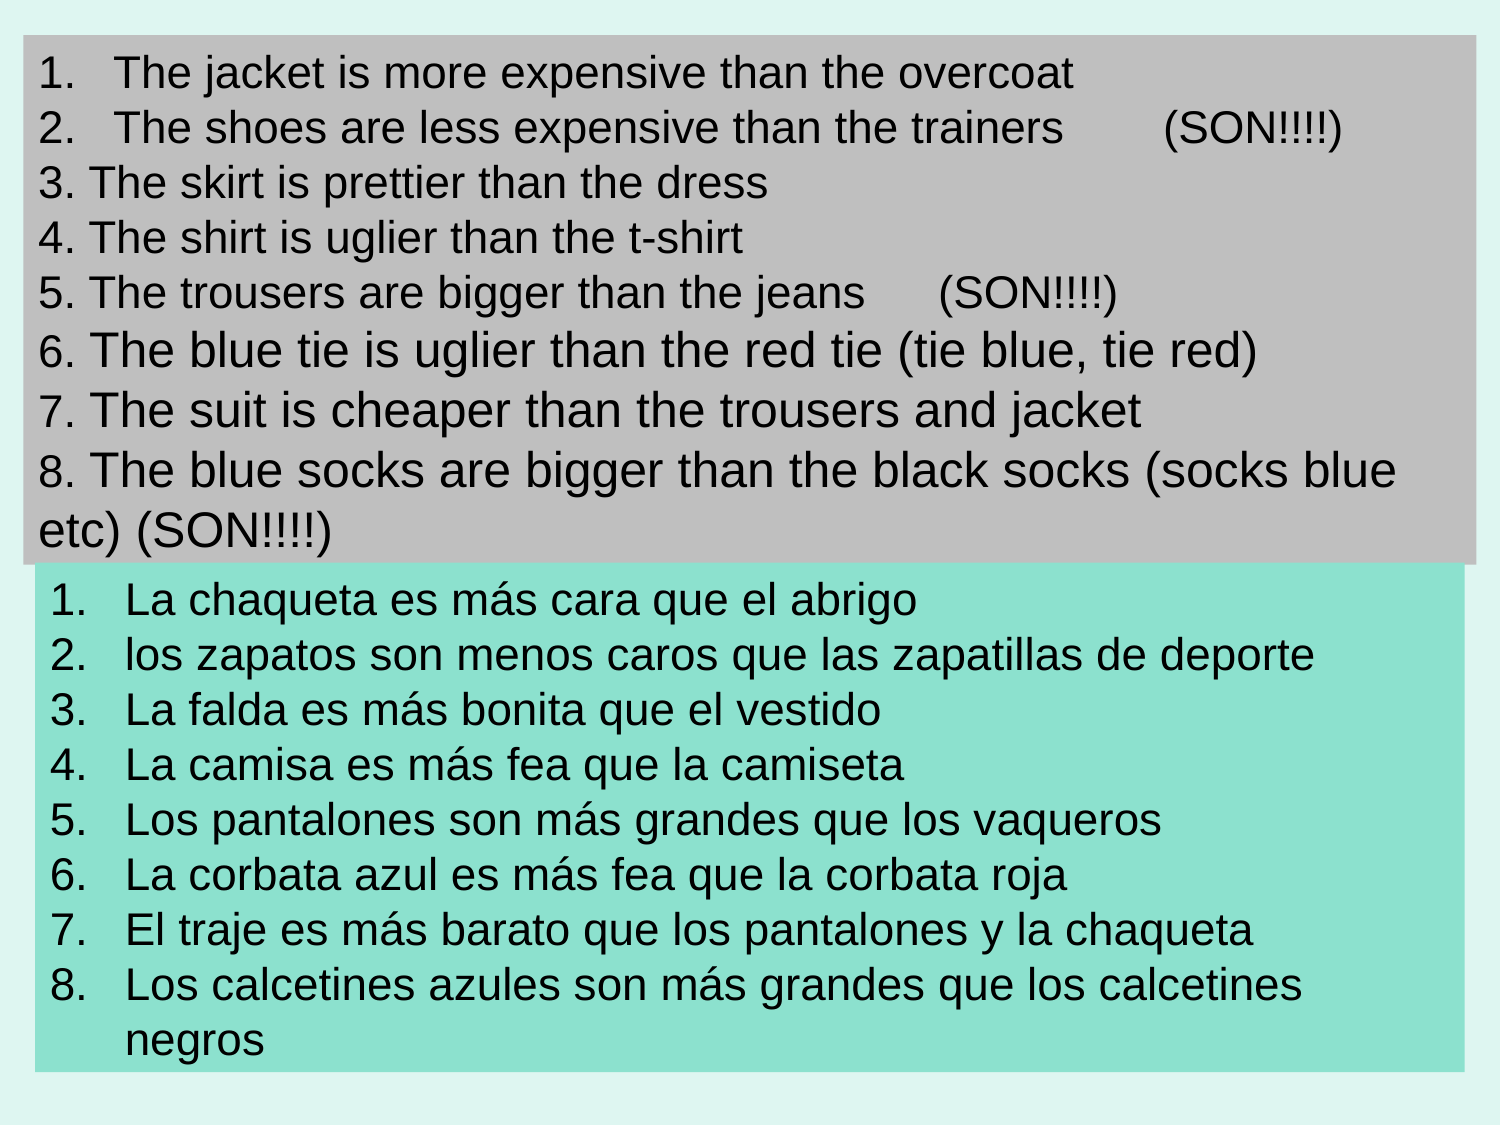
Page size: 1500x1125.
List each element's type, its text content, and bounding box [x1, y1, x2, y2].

text_box The jacket is more expensive than the overcoat The shoes are less expensive than the trainers (SON!!!!) 3. The skirt is prettier than the dress 4. The shirt is uglier than the t-shirt 5. The trousers are bigger than the jeans (SON!!!!) 6. The blue tie is uglier than the red tie (tie blue, tie red) 7. The suit is cheaper than the trousers and jacket 8. The blue socks are bigger than the black socks (socks blue etc) (SON!!!!) [23, 35, 1477, 565]
text_box La chaqueta es más cara que el abrigo los zapatos son menos caros que las zapatillas de deporte La falda es más bonita que el vestido La camisa es más fea que la camiseta Los pantalones son más grandes que los vaqueros La corbata azul es más fea que la corbata roja El traje es más barato que los pantalones y la chaqueta Los calcetines azules son más grandes que los calcetines negros [35, 562, 1465, 1073]
